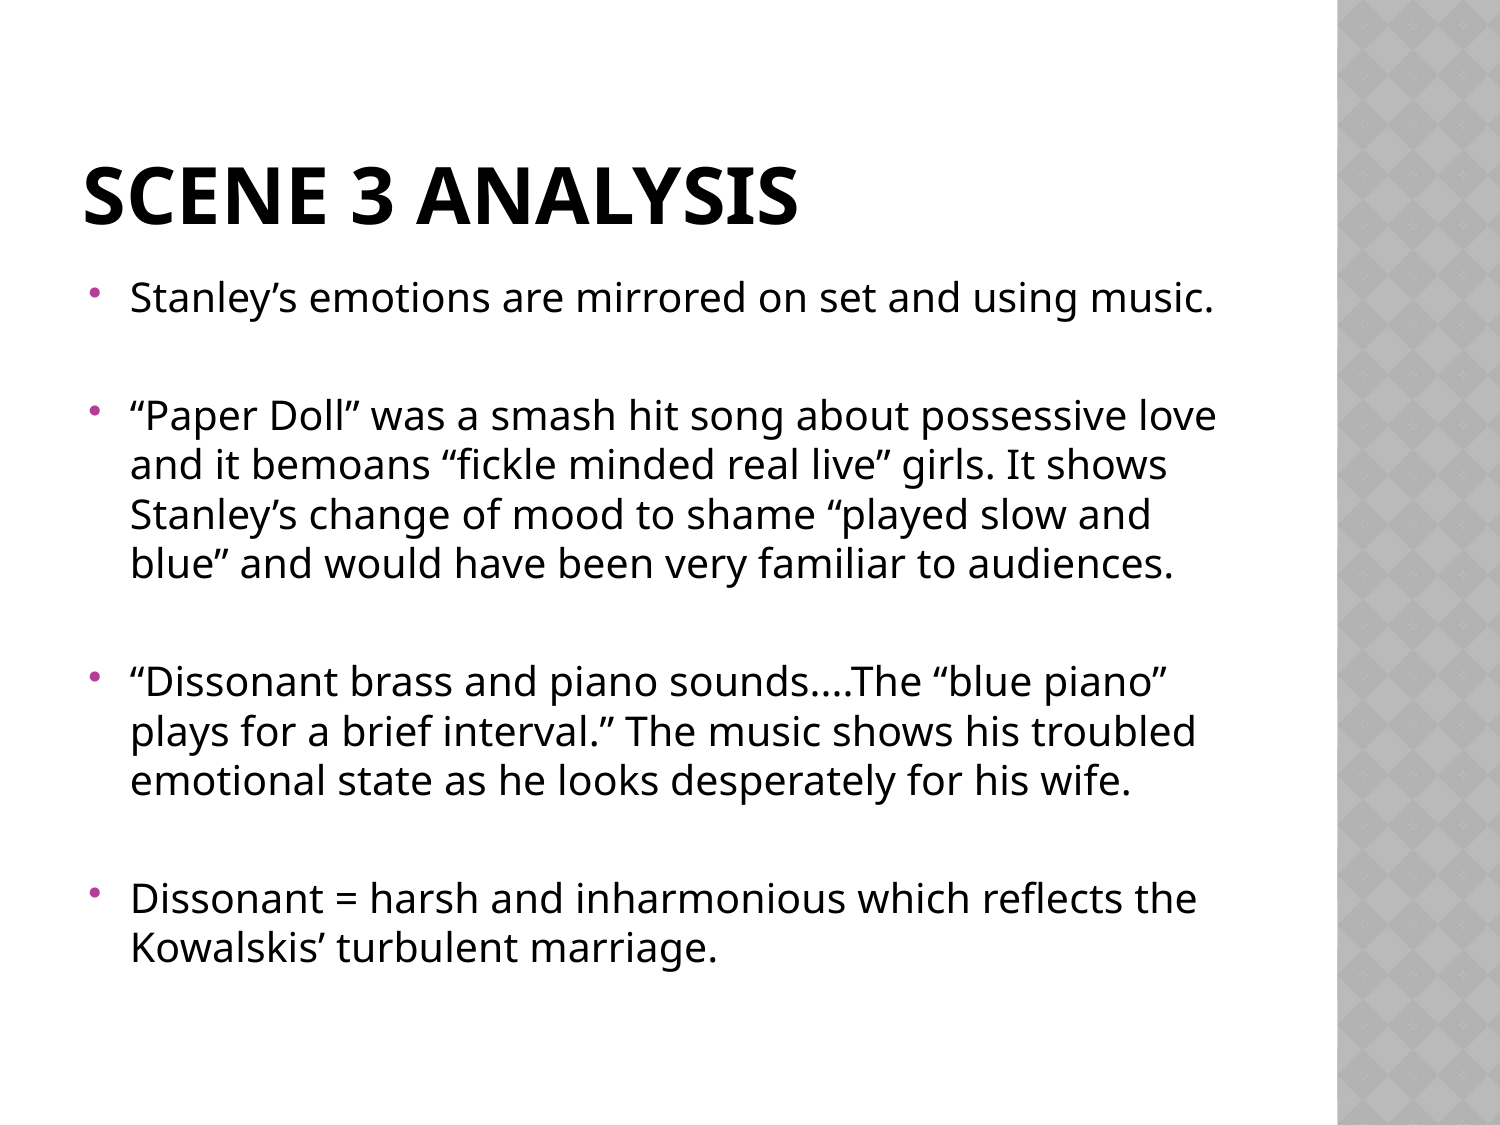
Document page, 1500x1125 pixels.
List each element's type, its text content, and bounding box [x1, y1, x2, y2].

title Scene 3 analysis [75, 52, 1263, 240]
list Stanley’s emotions are mirrored on set and using music. “Paper Doll” was a smash hit song about possessive love and it bemoans “fickle minded real live” girls. It shows Stanley’s change of mood to shame “played slow and blue” and would have been very familiar to audiences. “Dissonant brass and piano sounds....The “blue piano” plays for a brief interval.” The music shows his troubled emotional state as he looks desperately for his wife. Dissonant = harsh and inharmonious which reflects the Kowalskis’ turbulent marriage. [75, 264, 1263, 1059]
